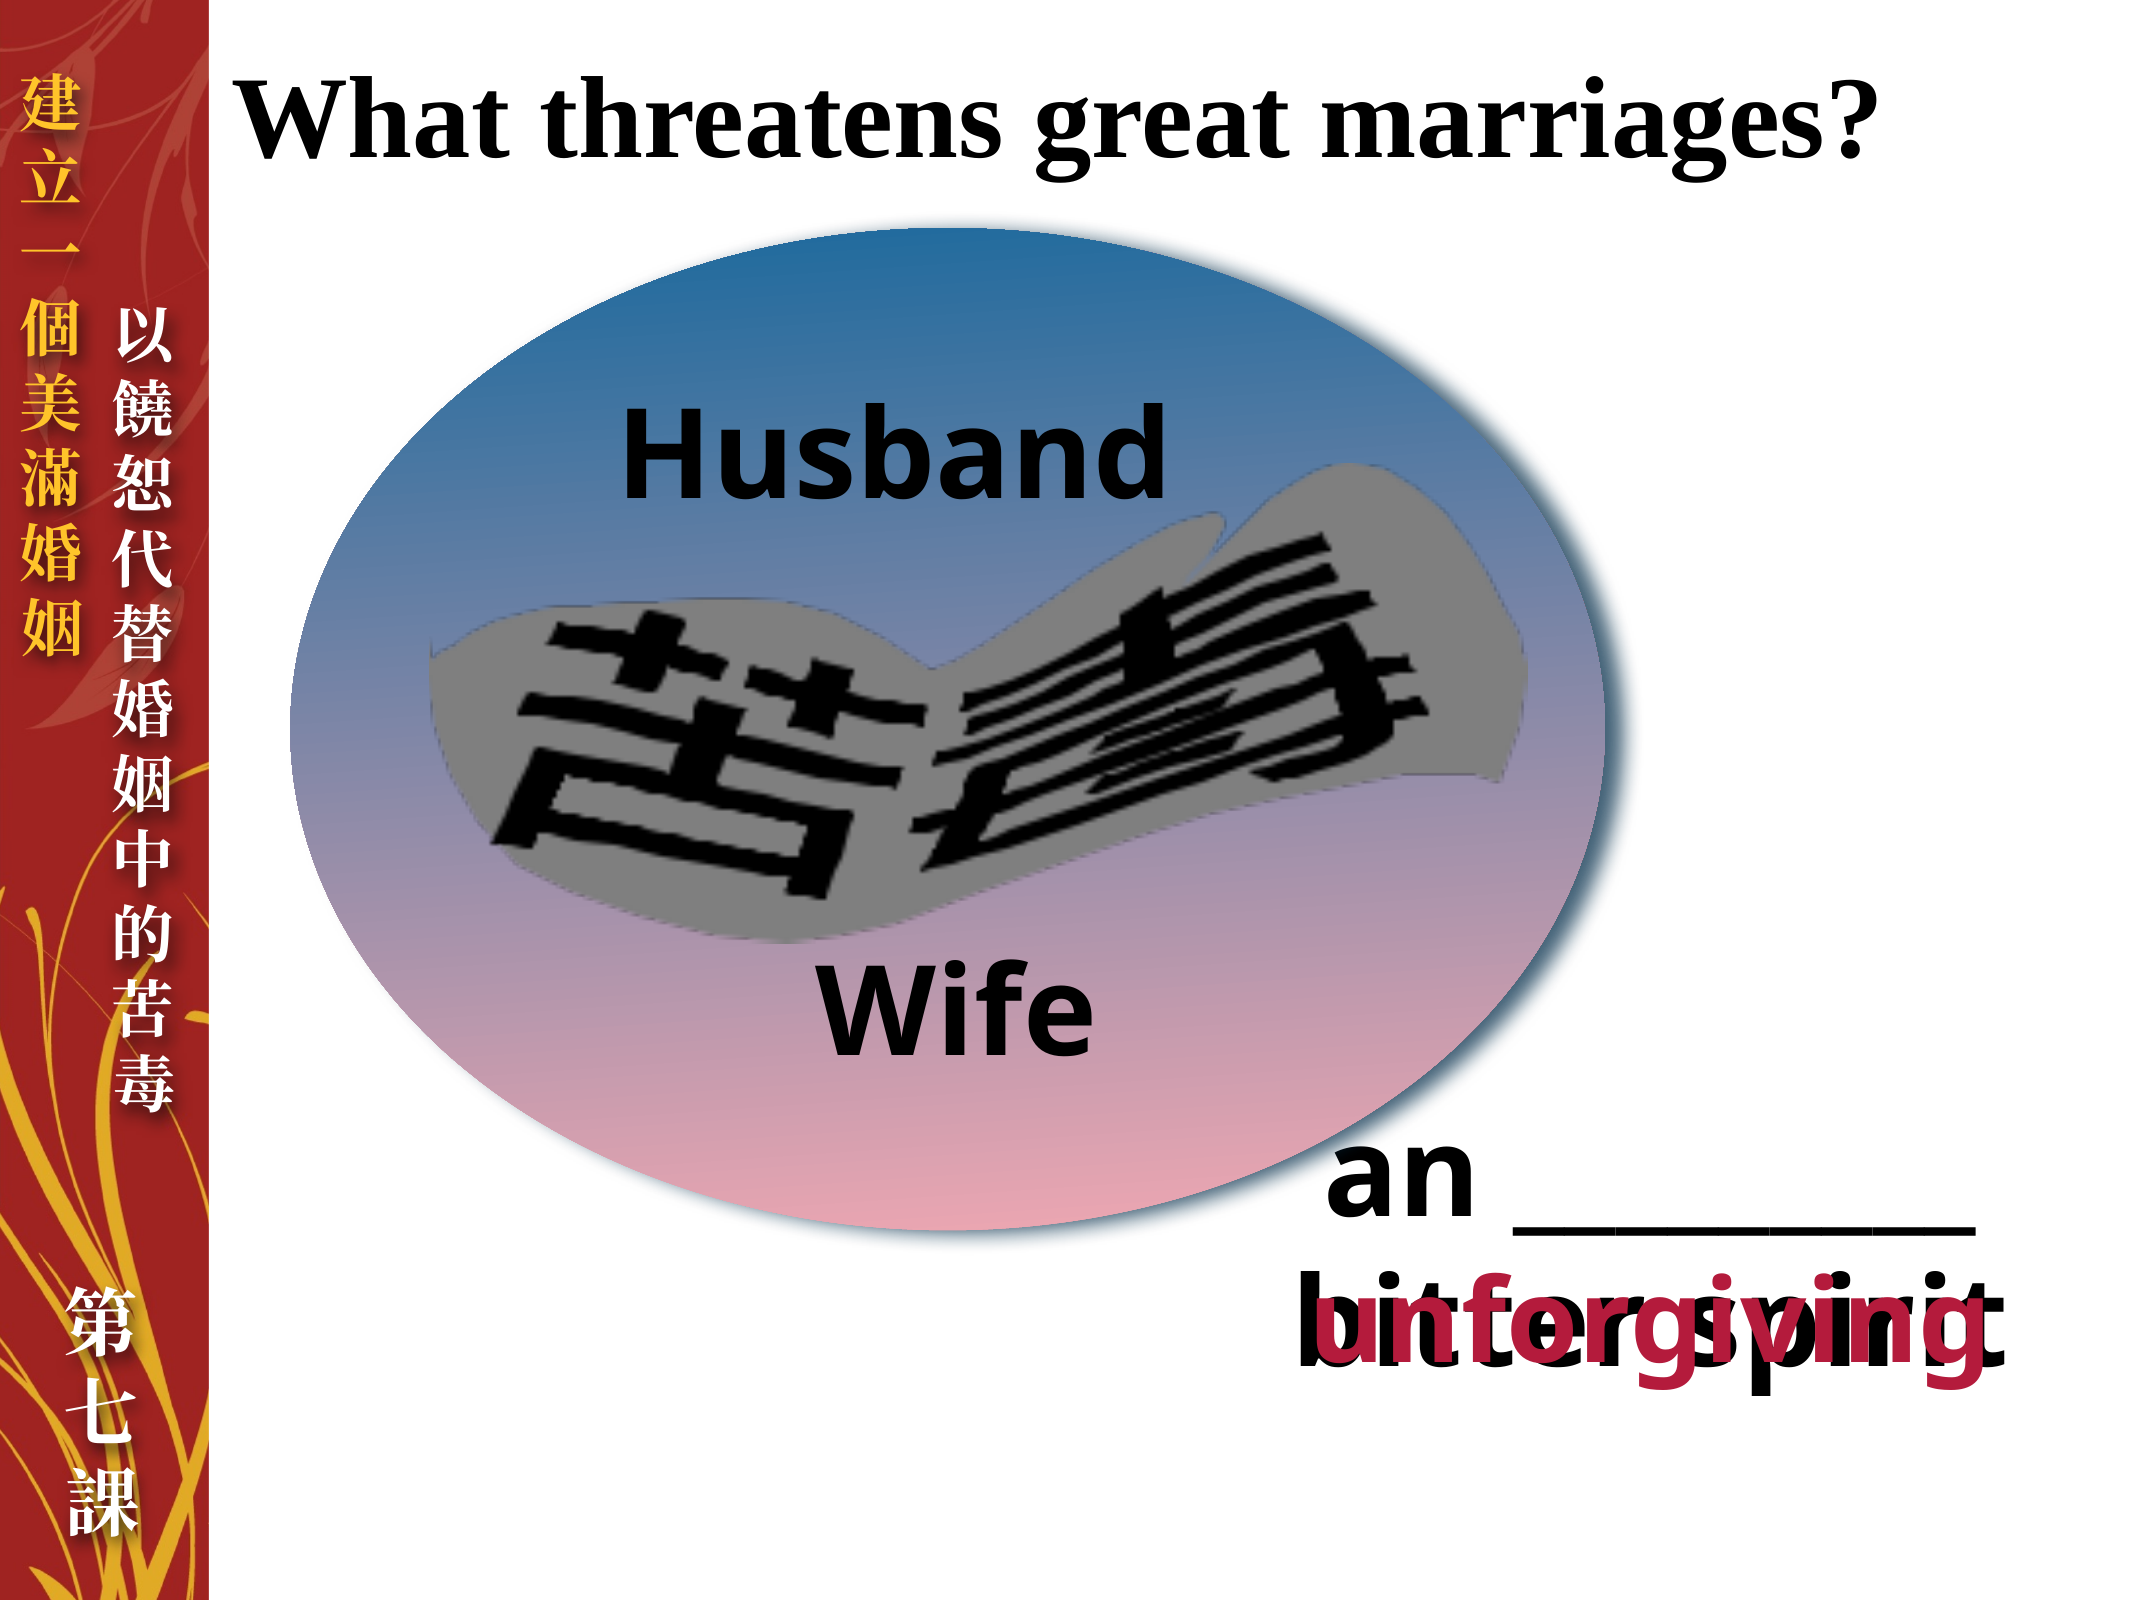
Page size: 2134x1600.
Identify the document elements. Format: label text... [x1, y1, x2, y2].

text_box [290, 227, 1606, 1231]
text_box an _________ bitter spirit [1193, 1083, 2107, 1400]
picture [429, 463, 1528, 945]
title What threatens great marriages? [230, 1, 2116, 222]
picture [0, 0, 208, 1600]
text_box unforgiving [1299, 1237, 2002, 1394]
